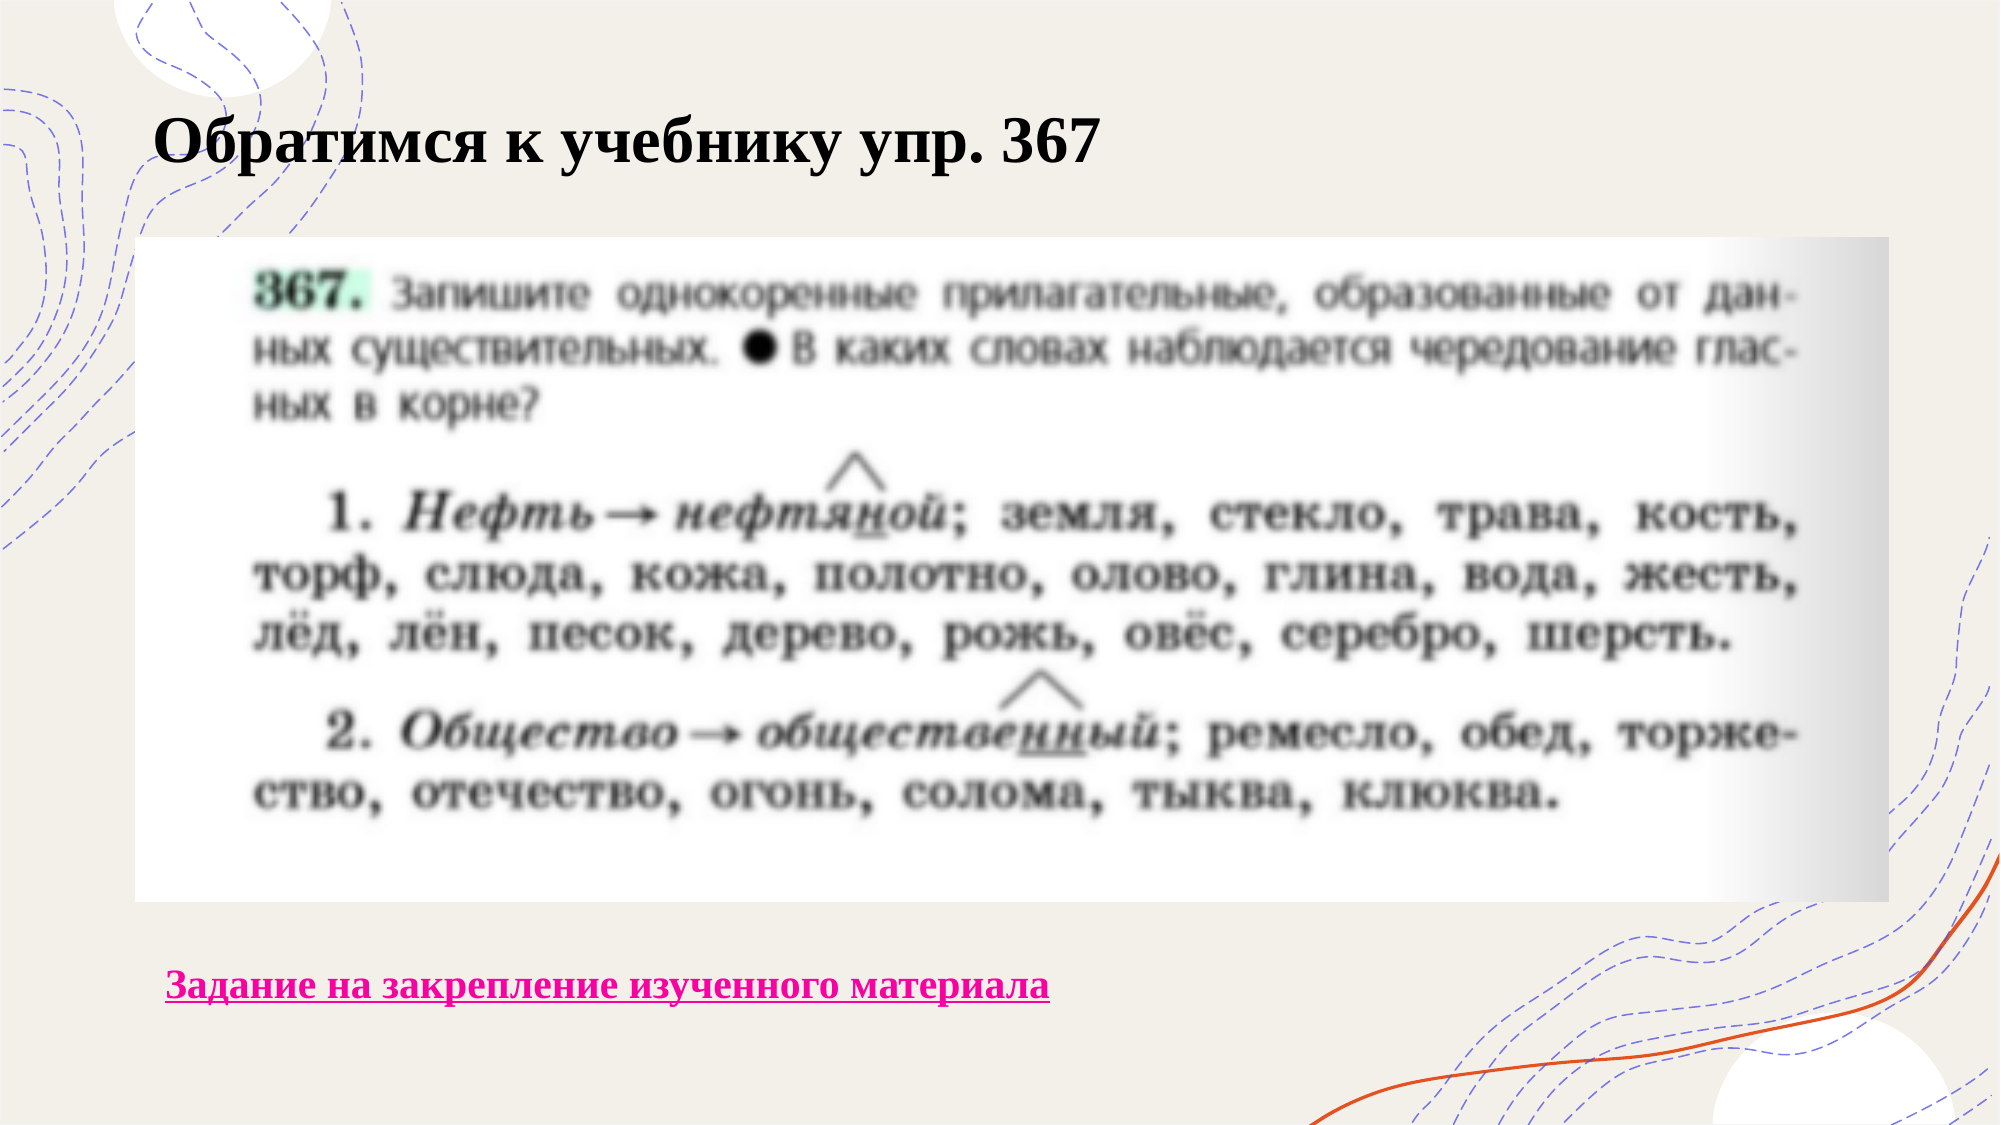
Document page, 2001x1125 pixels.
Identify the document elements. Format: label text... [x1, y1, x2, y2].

title Обратимся к учебнику упр. 367 [137, 59, 1863, 212]
text_box Задание на закрепление изученного материала [150, 948, 1508, 1014]
picture [135, 237, 1889, 902]
list [137, 902, 1863, 1014]
